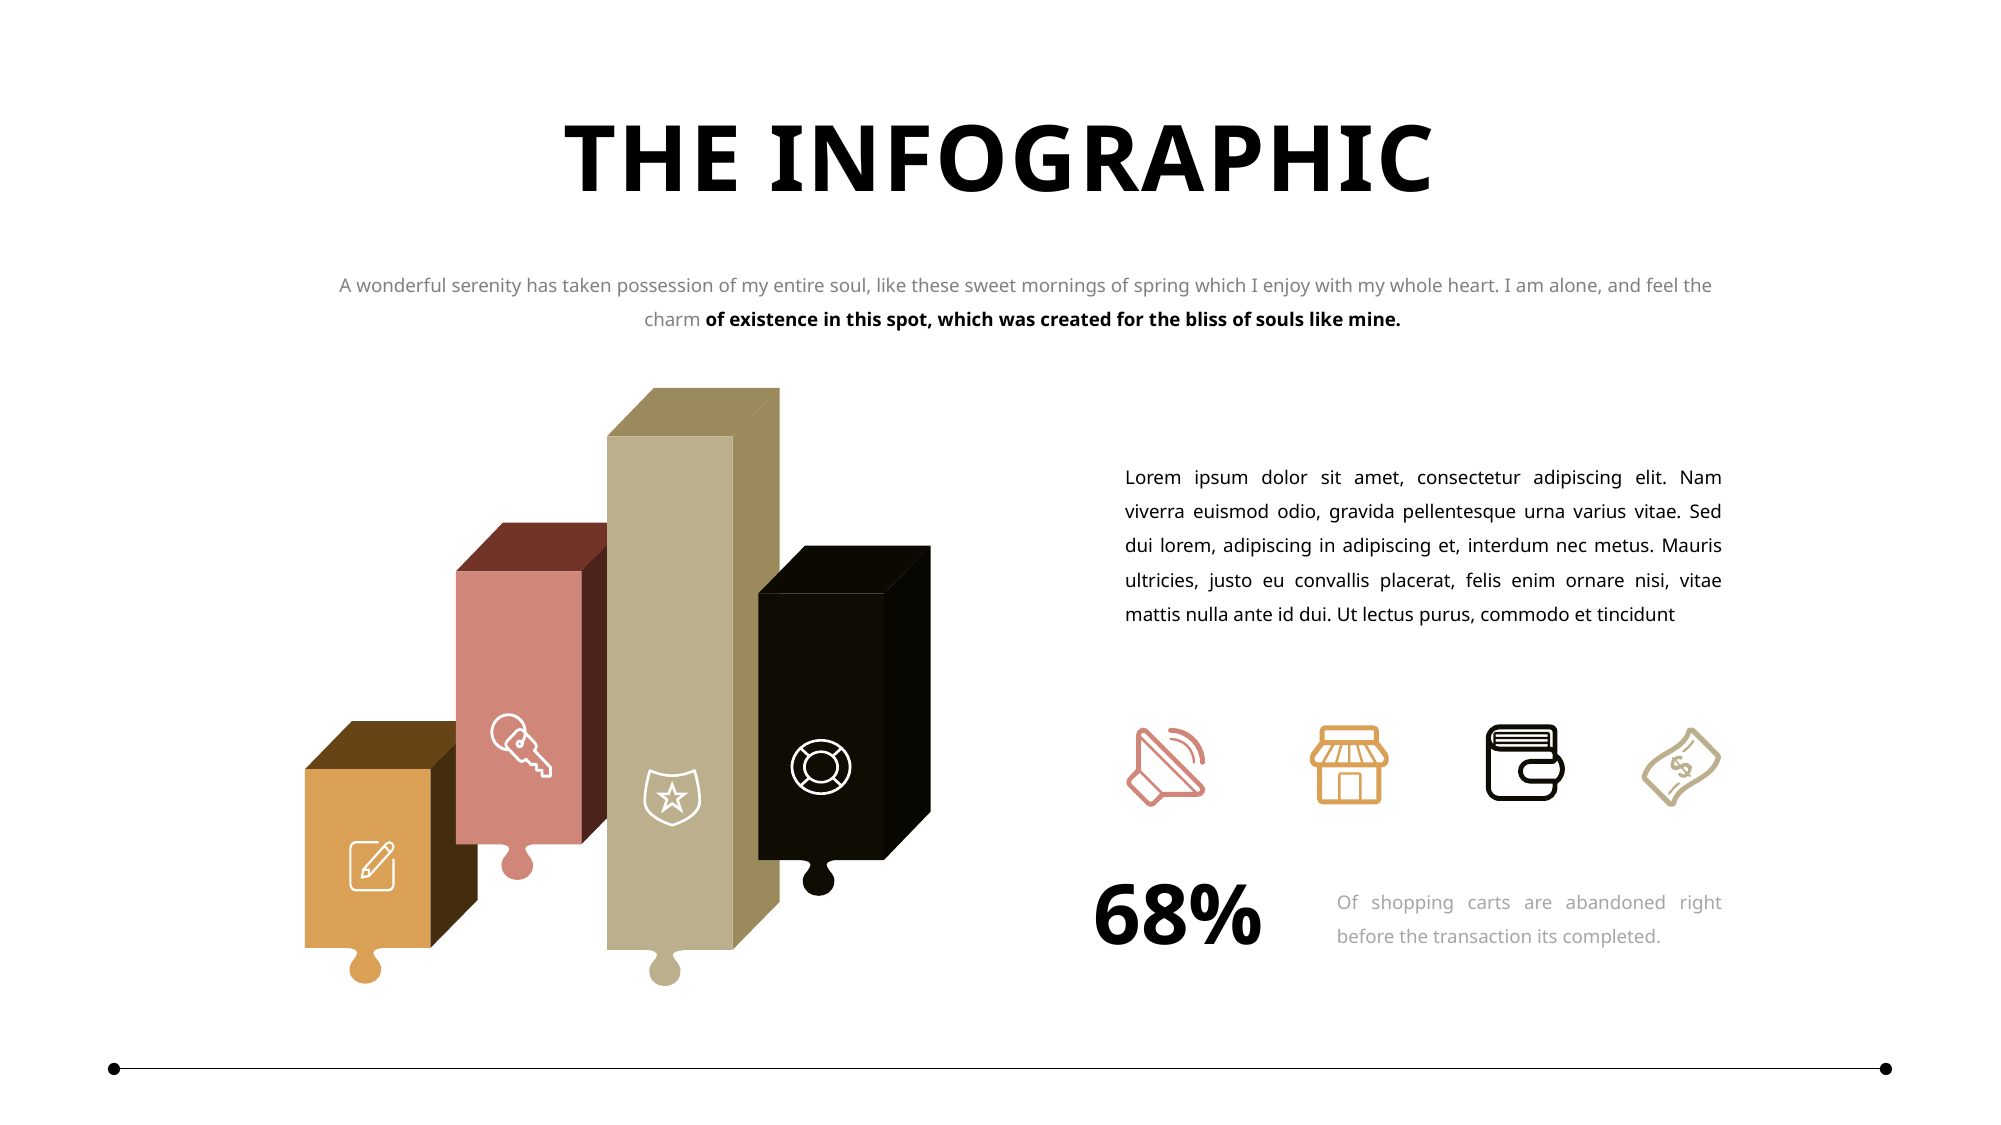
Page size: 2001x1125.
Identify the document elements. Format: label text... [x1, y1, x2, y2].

text_box Lorem ipsum dolor sit amet, consectetur adipiscing elit. Nam viverra euismod odio, gravida pellentesque urna varius vitae. Sed dui lorem, adipiscing in adipiscing et, interdum nec metus. Mauris ultricies, justo eu convallis placerat, felis enim ornare nisi, vitae mattis nulla ante id dui. Ut lectus purus, commodo et tincidunt [1110, 446, 1736, 633]
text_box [304, 721, 478, 988]
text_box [758, 545, 931, 900]
text_box A wonderful serenity has taken possession of my entire soul, like these sweet mornings of spring which I enjoy with my whole heart. I am alone, and feel the charm of existence in this spot, which was created for the bliss of souls like mine. [314, 255, 1736, 338]
text_box [1309, 725, 1389, 805]
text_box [455, 522, 606, 885]
text_box Of shopping carts are abandoned right before the transaction its completed. [1322, 872, 1737, 955]
text_box [1485, 724, 1565, 801]
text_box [606, 387, 780, 991]
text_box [1641, 727, 1722, 807]
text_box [1125, 727, 1206, 807]
text_box 68% [1078, 854, 1279, 969]
text_box THE INFOGRAPHIC [548, 92, 1452, 217]
